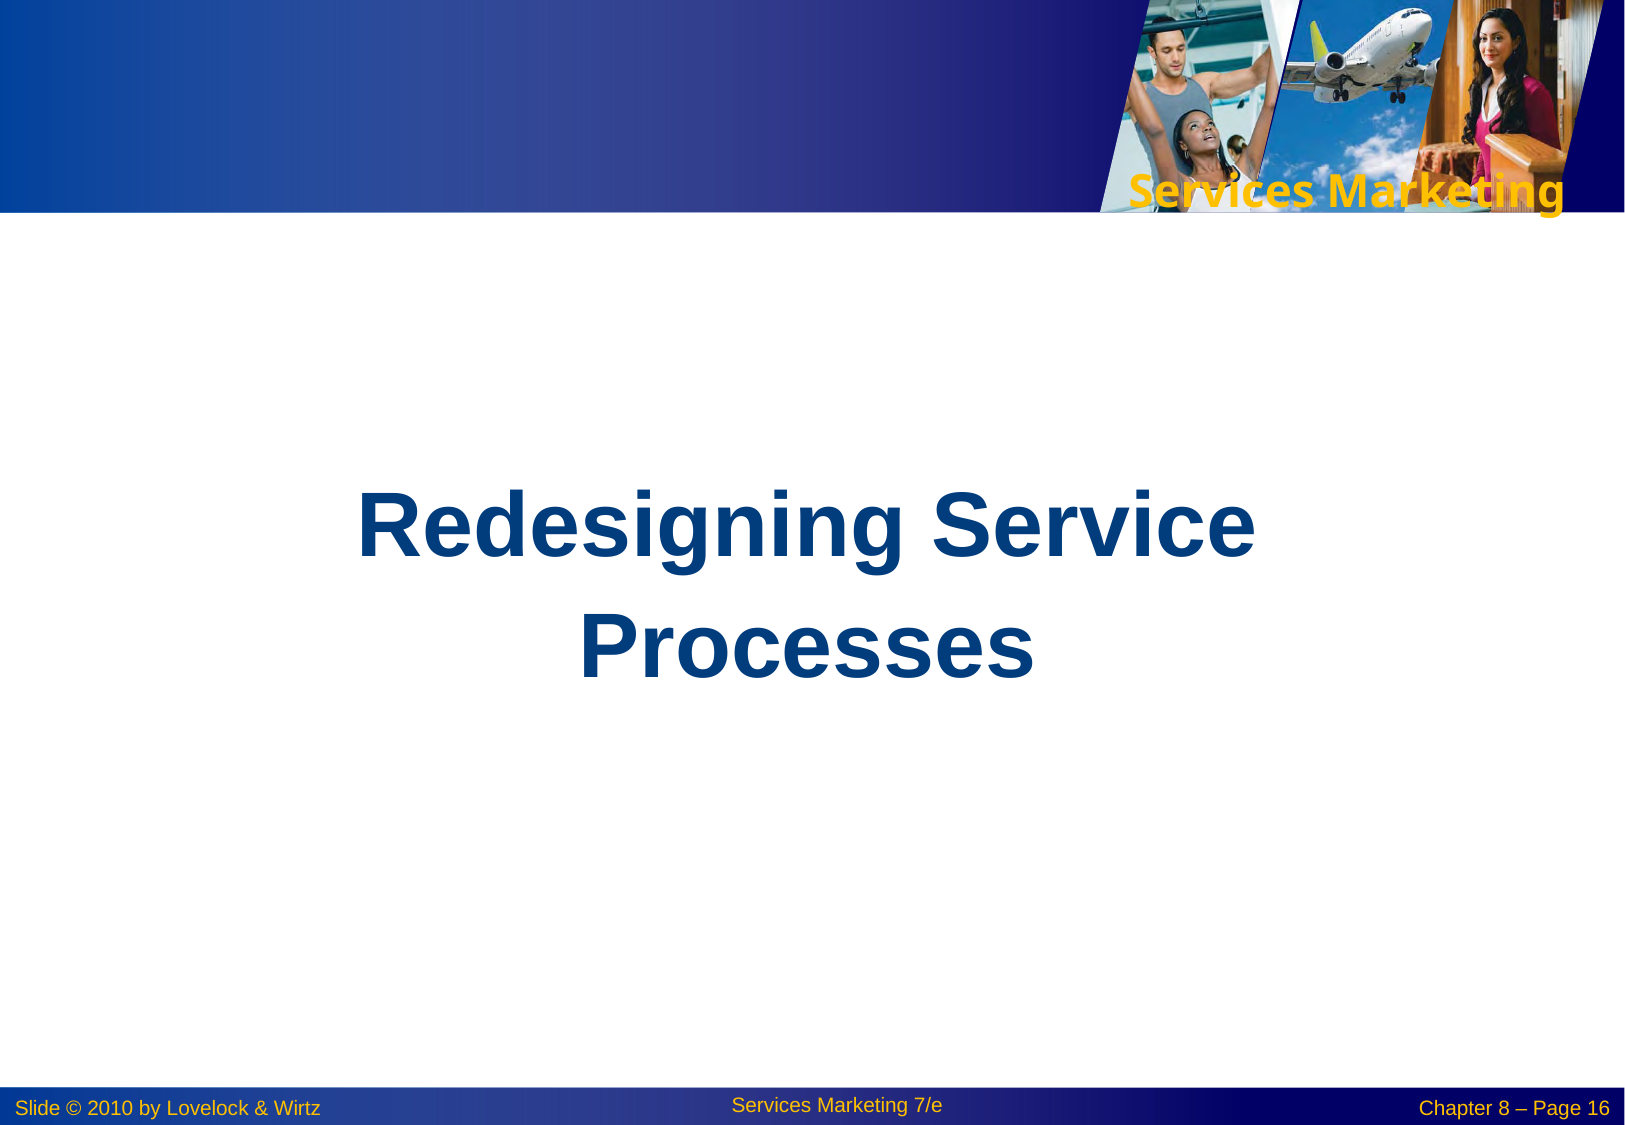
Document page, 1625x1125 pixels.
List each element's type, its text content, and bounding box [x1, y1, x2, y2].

text_box Redesigning Service Processes [115, 410, 1500, 740]
picture [1546, 187, 1556, 202]
picture [1162, 186, 1172, 192]
picture [1100, 0, 1604, 213]
